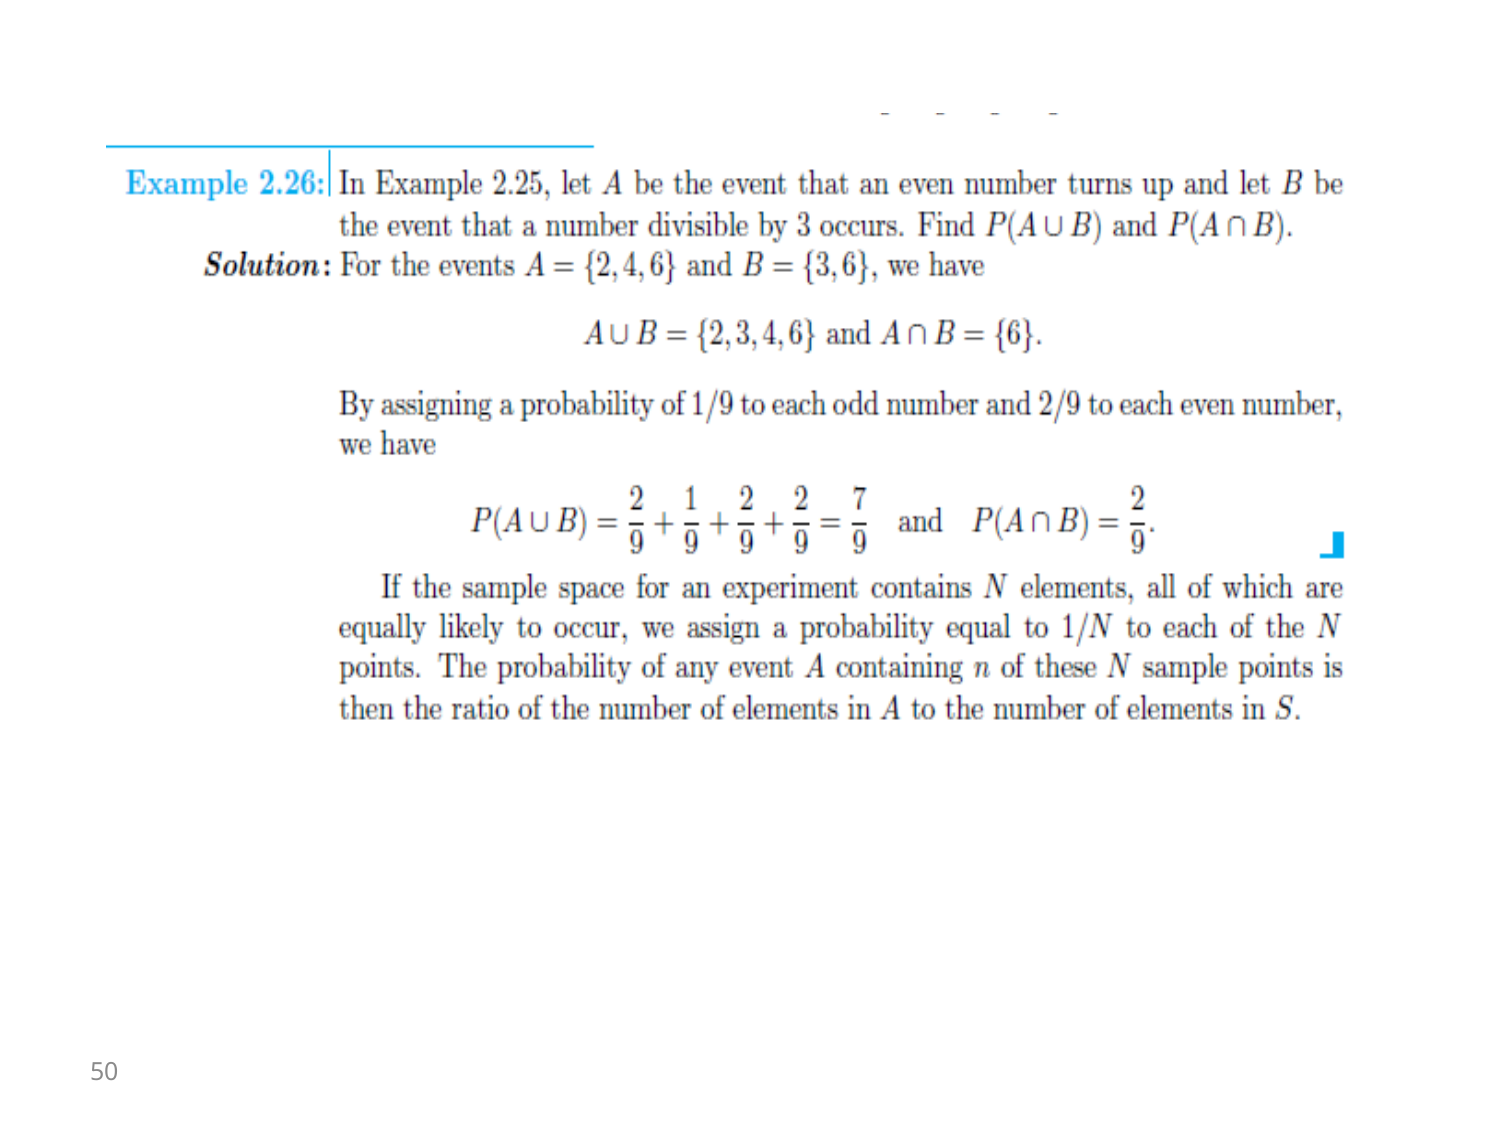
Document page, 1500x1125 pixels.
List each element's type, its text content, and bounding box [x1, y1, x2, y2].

slide_number 50 [75, 1042, 425, 1103]
picture [105, 113, 1383, 764]
